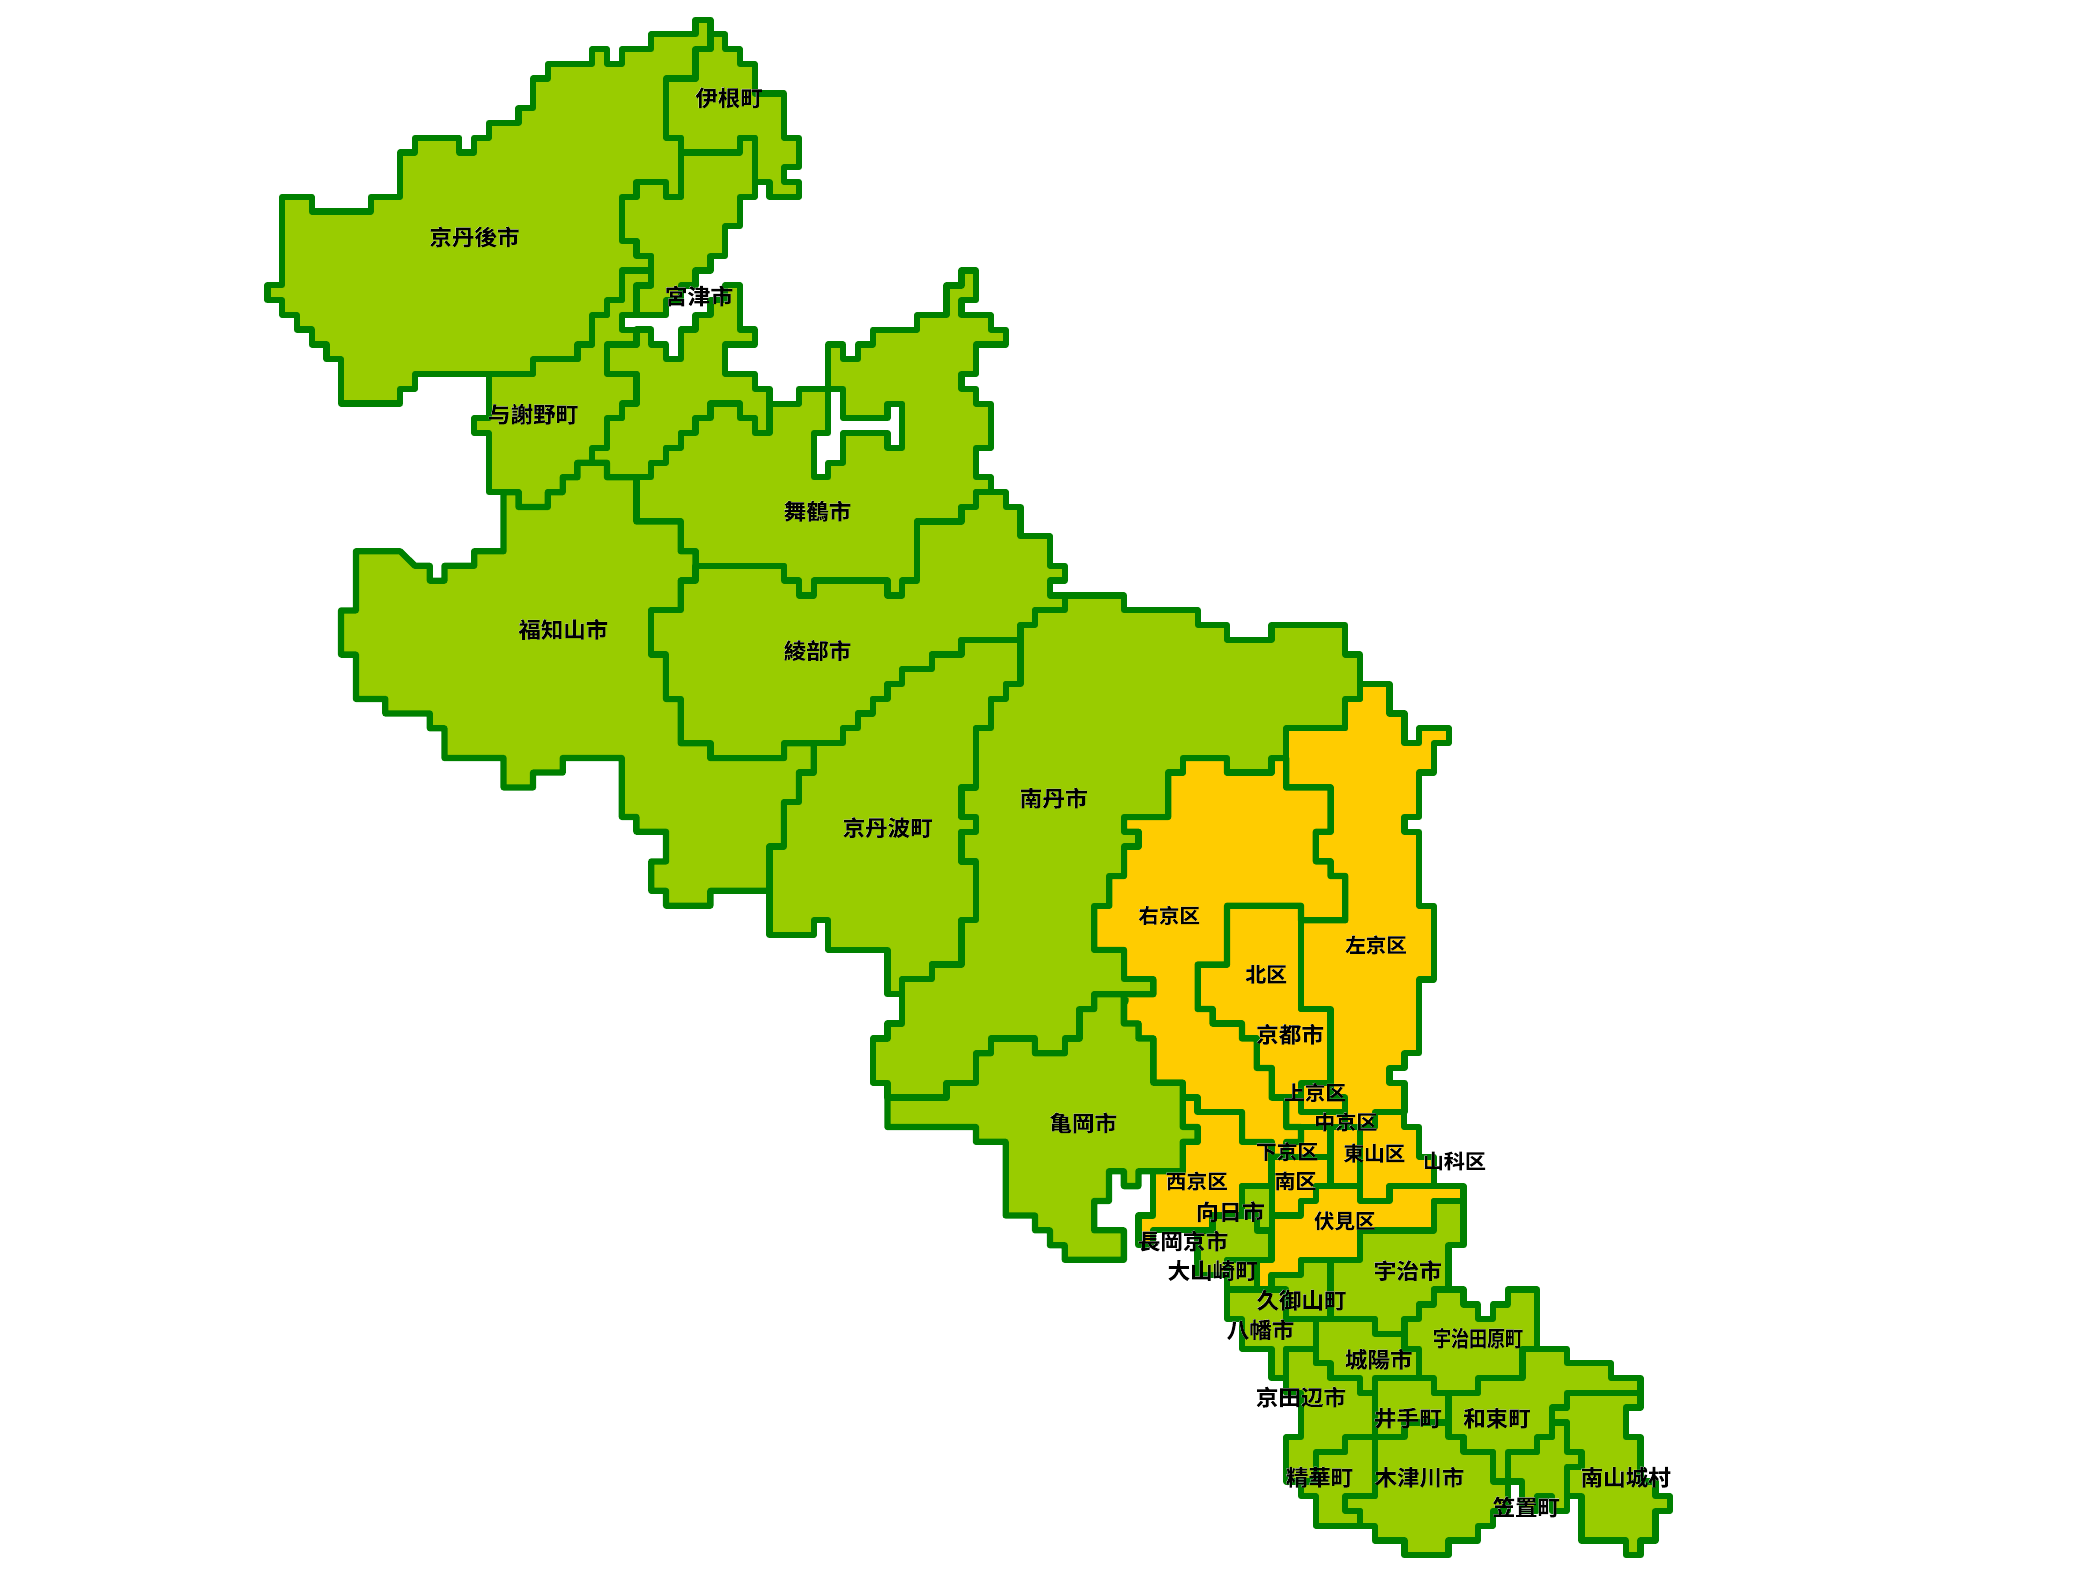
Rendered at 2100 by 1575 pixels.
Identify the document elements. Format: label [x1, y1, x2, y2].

text_box [429, 86, 1671, 1518]
text_box [267, 19, 1671, 1556]
